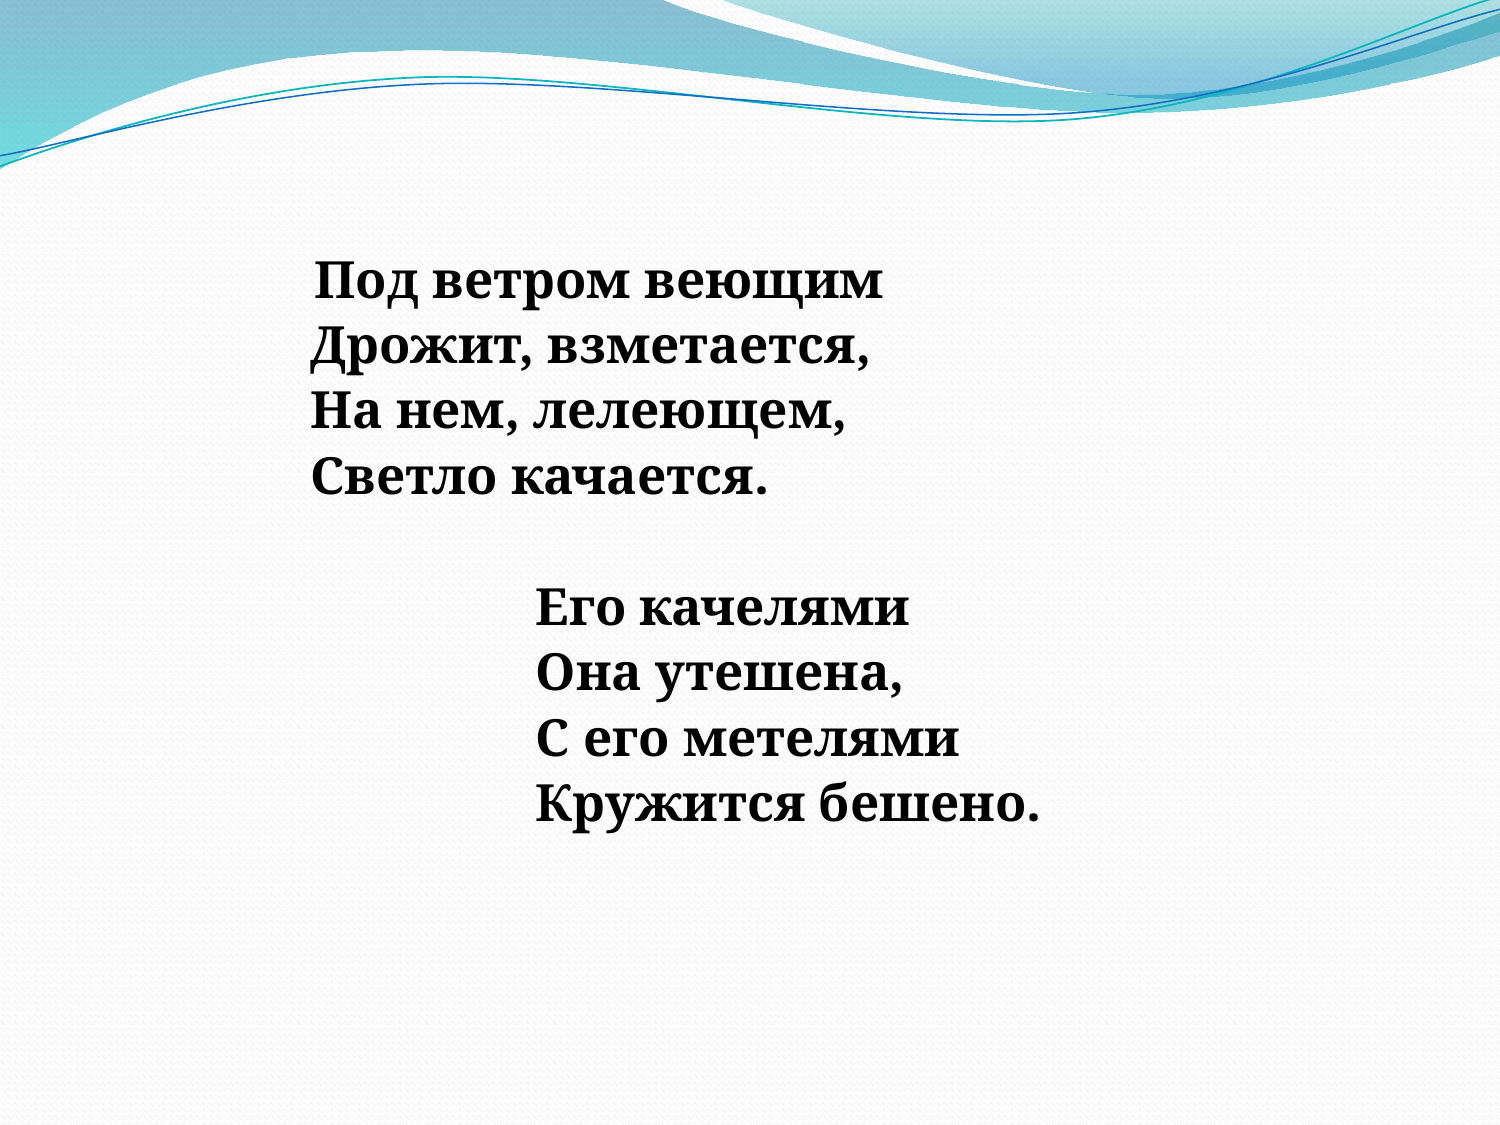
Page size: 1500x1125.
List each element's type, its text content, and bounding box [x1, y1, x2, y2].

list Под ветром веющим Дрожит, взметается, На нем, лелеющем, Светло качается. Его качелями Она утешена, С его метелями Кружится бешено. [150, 172, 1500, 1083]
